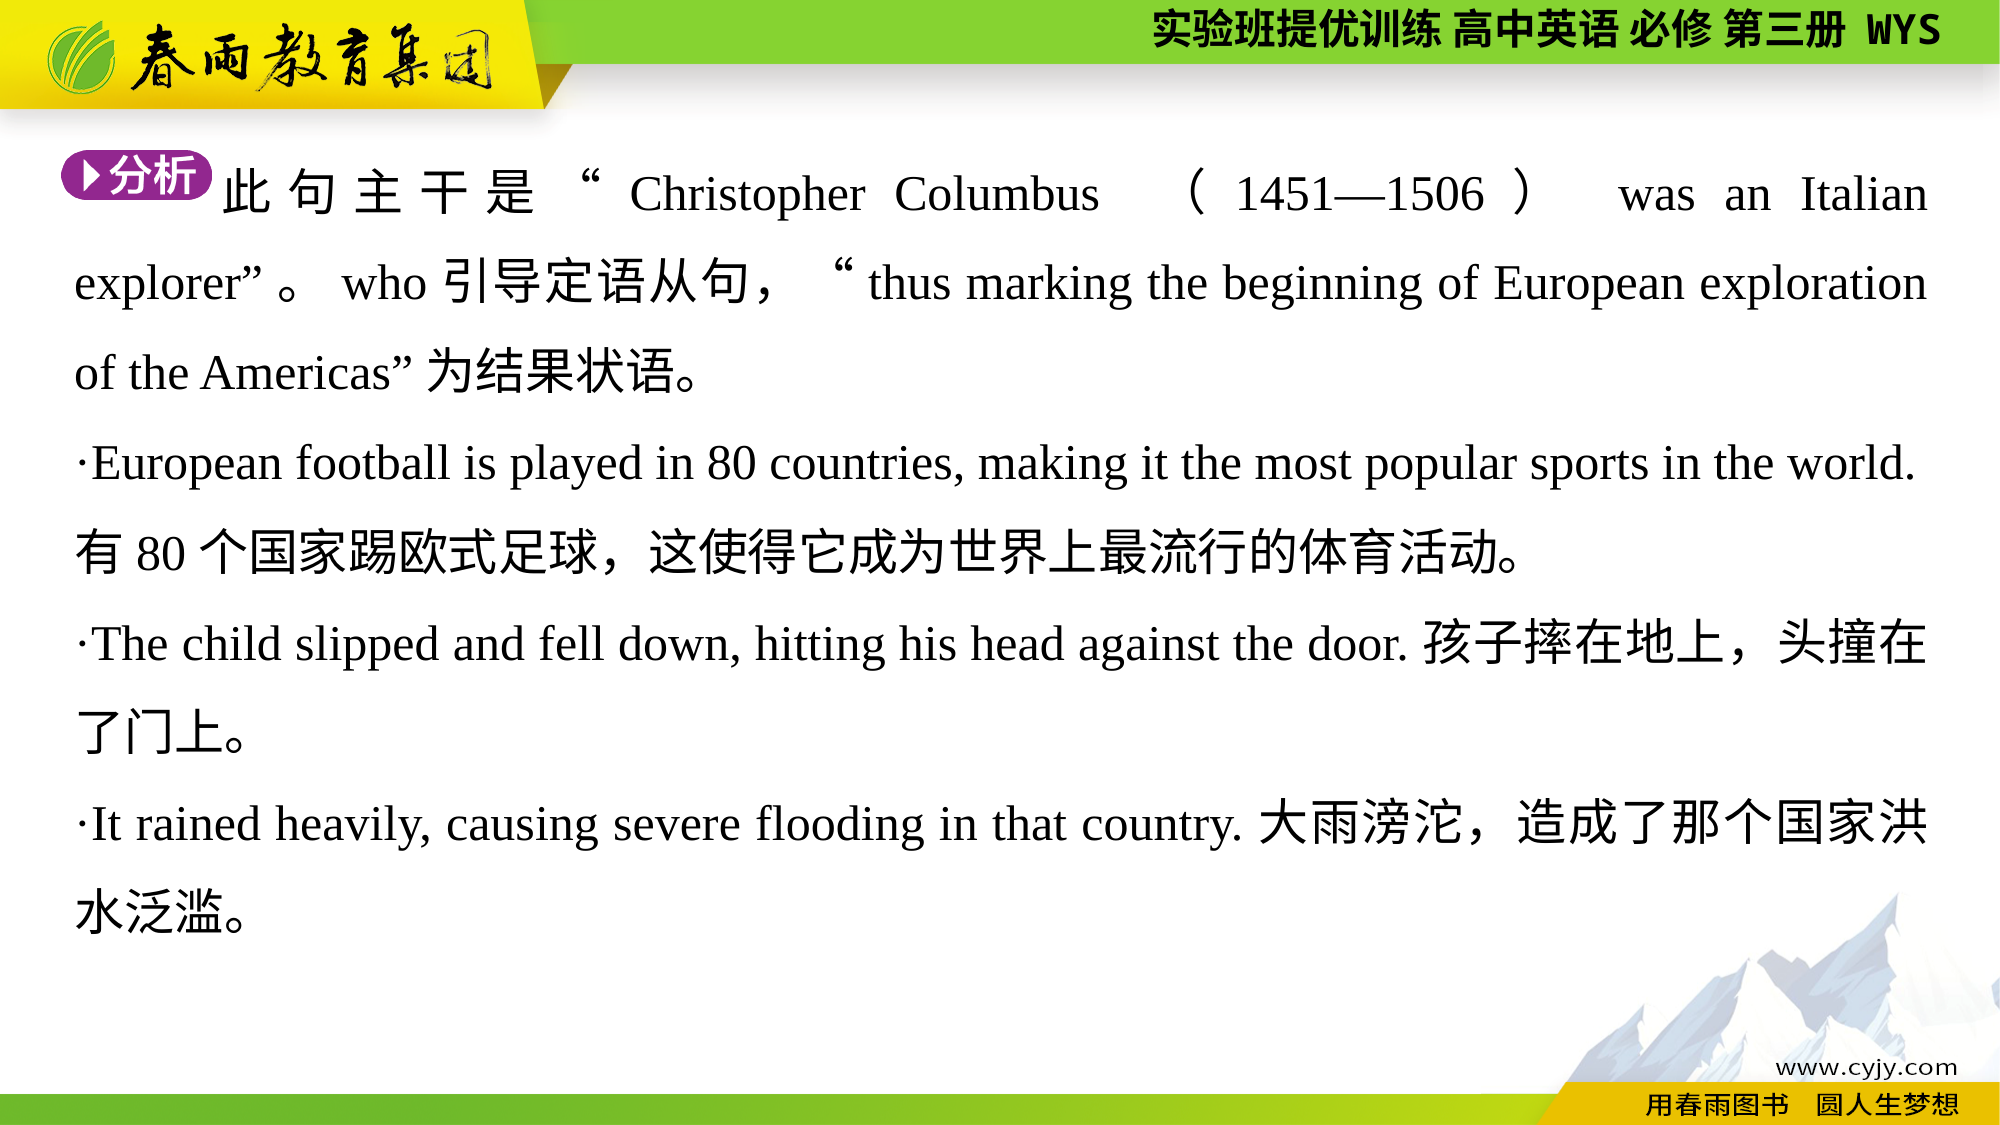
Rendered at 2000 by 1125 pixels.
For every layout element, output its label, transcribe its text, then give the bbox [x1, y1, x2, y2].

picture [0, 0, 2000, 1125]
list 此句主干是“Christopher Columbus （1451—1506） was an Italian explorer”。who引导定语从句，“thus marking the beginning of European exploration of the Americas”为结果状语。 ·European football is played in 80 countries, making it the most popular sports in the world.有80个国家踢欧式足球，这使得它成为世界上最流行的体育活动。 ·The child slipped and fell down, hitting his head against the door.孩子摔在地上，头撞在了门上。 ·It rained heavily, causing severe flooding in that country.大雨滂沱，造成了那个国家洪水泛滥。 [59, 122, 1944, 944]
